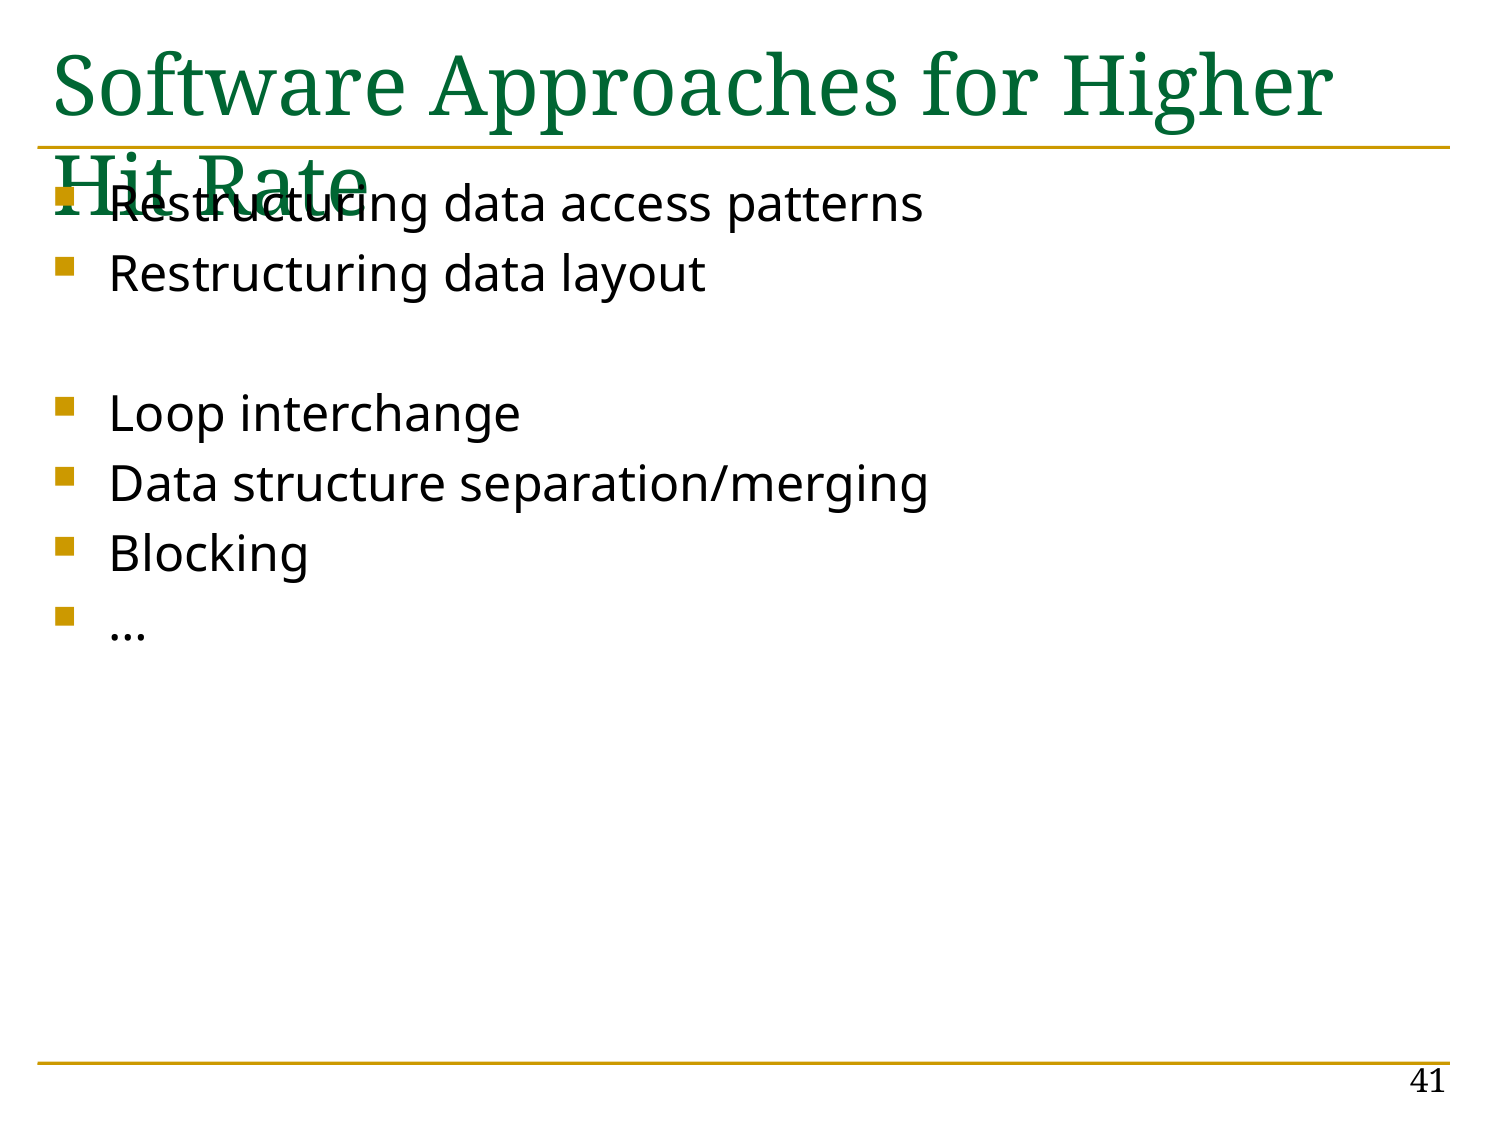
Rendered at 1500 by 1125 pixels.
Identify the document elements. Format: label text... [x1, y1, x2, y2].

list Restructuring data access patterns Restructuring data layout Loop interchange Data structure separation/merging Blocking … [37, 163, 1450, 1016]
slide_number 41 [1111, 1036, 1462, 1112]
title Software Approaches for Higher Hit Rate [37, 24, 1450, 163]
